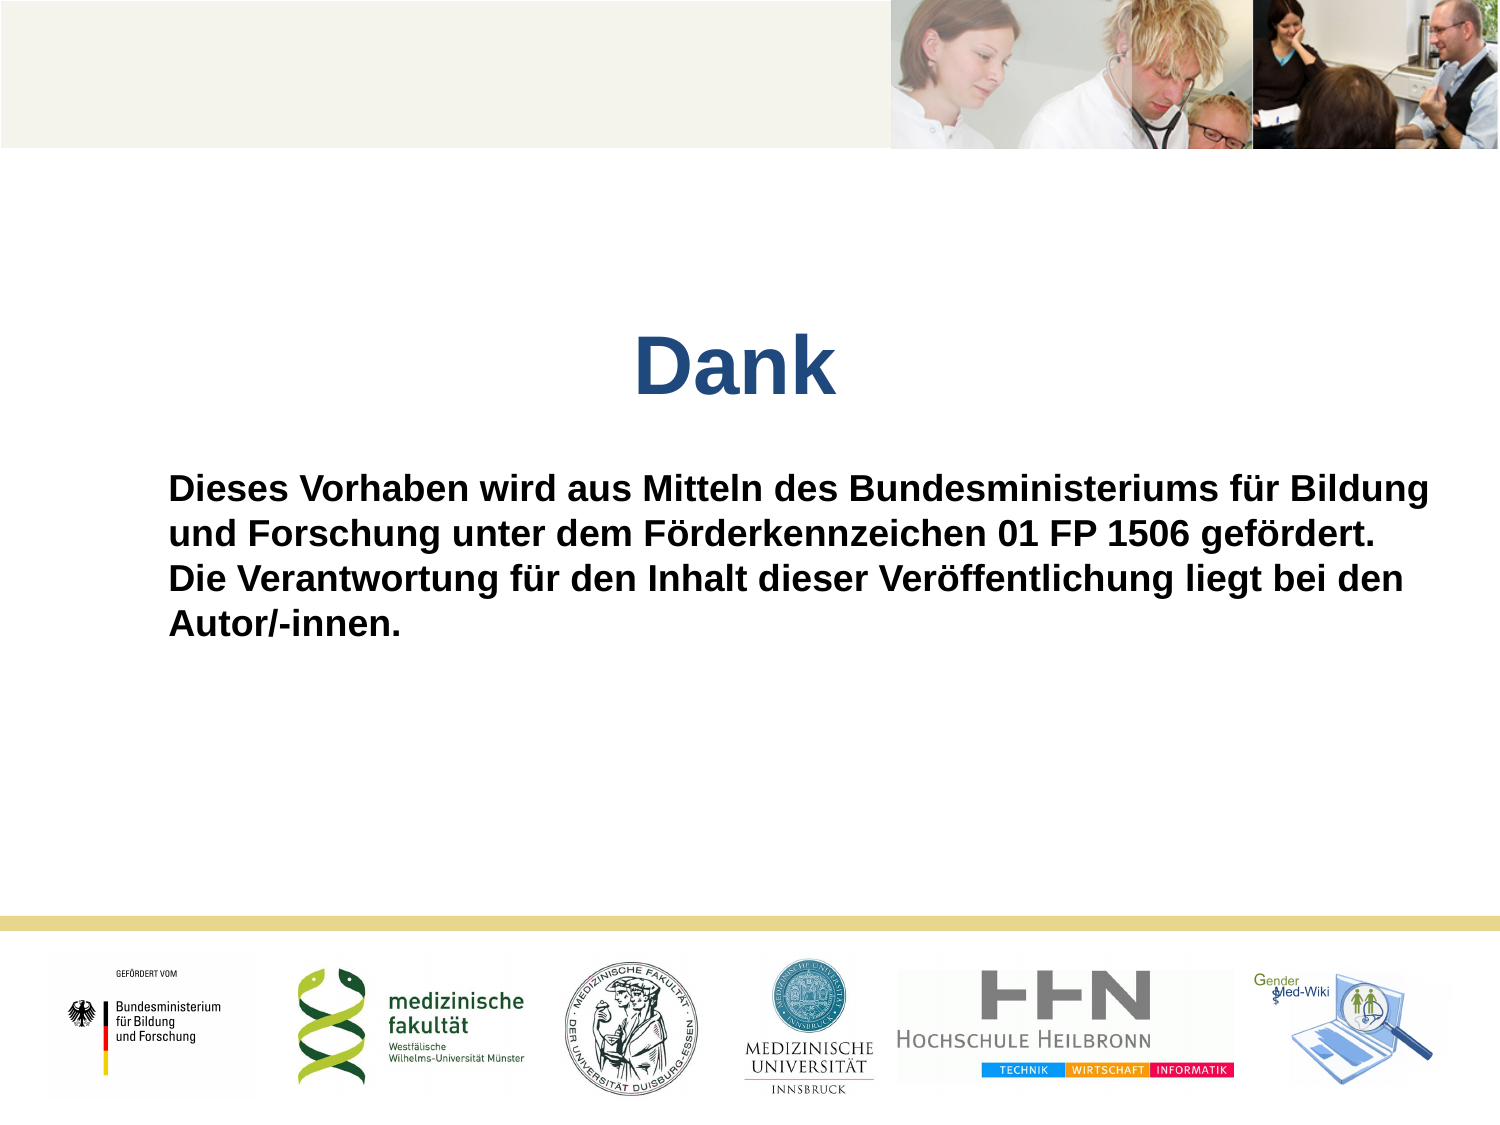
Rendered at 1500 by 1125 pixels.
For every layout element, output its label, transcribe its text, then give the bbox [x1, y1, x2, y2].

picture [1246, 965, 1453, 1087]
text_box Dank [354, 279, 1117, 384]
text_box Dieses Vorhaben wird aus Mitteln des Bundesministeriums für Bildung und Forschung unter dem Förderkennzeichen 01 FP 1506 gefördert. Die Verantwortung für den Inhalt dieser Veröffentlichung liegt bei den Autor/-innen. [153, 456, 1457, 651]
picture [298, 952, 1234, 1100]
picture [47, 952, 255, 1100]
picture [891, 0, 1500, 150]
